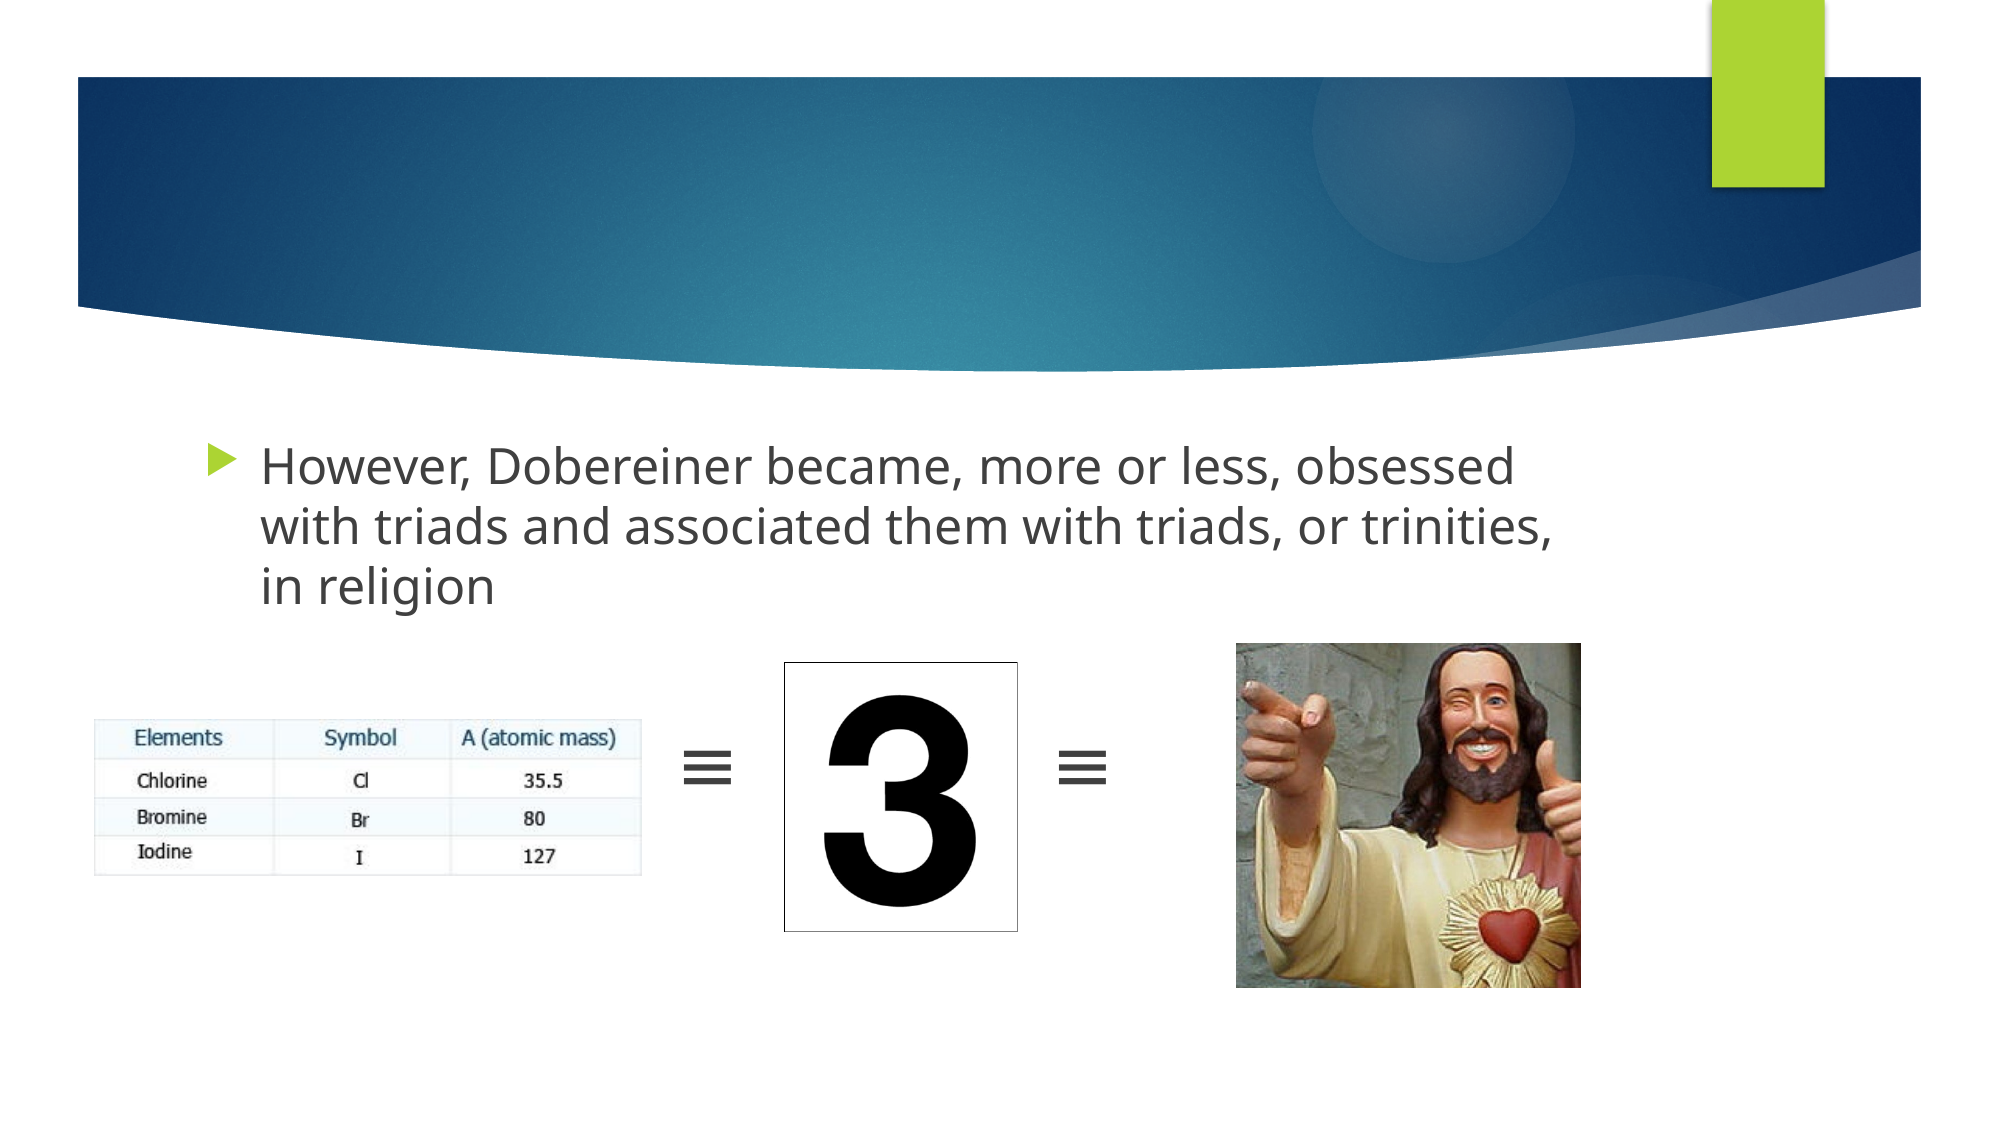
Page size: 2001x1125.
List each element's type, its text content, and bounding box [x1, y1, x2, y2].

picture [94, 718, 642, 876]
list However, Dobereiner became, more or less, obsessed with triads and associated them with triads, or trinities, in religion ≡ ≡ [189, 427, 1627, 988]
picture [1236, 643, 1581, 988]
picture [784, 662, 1018, 933]
